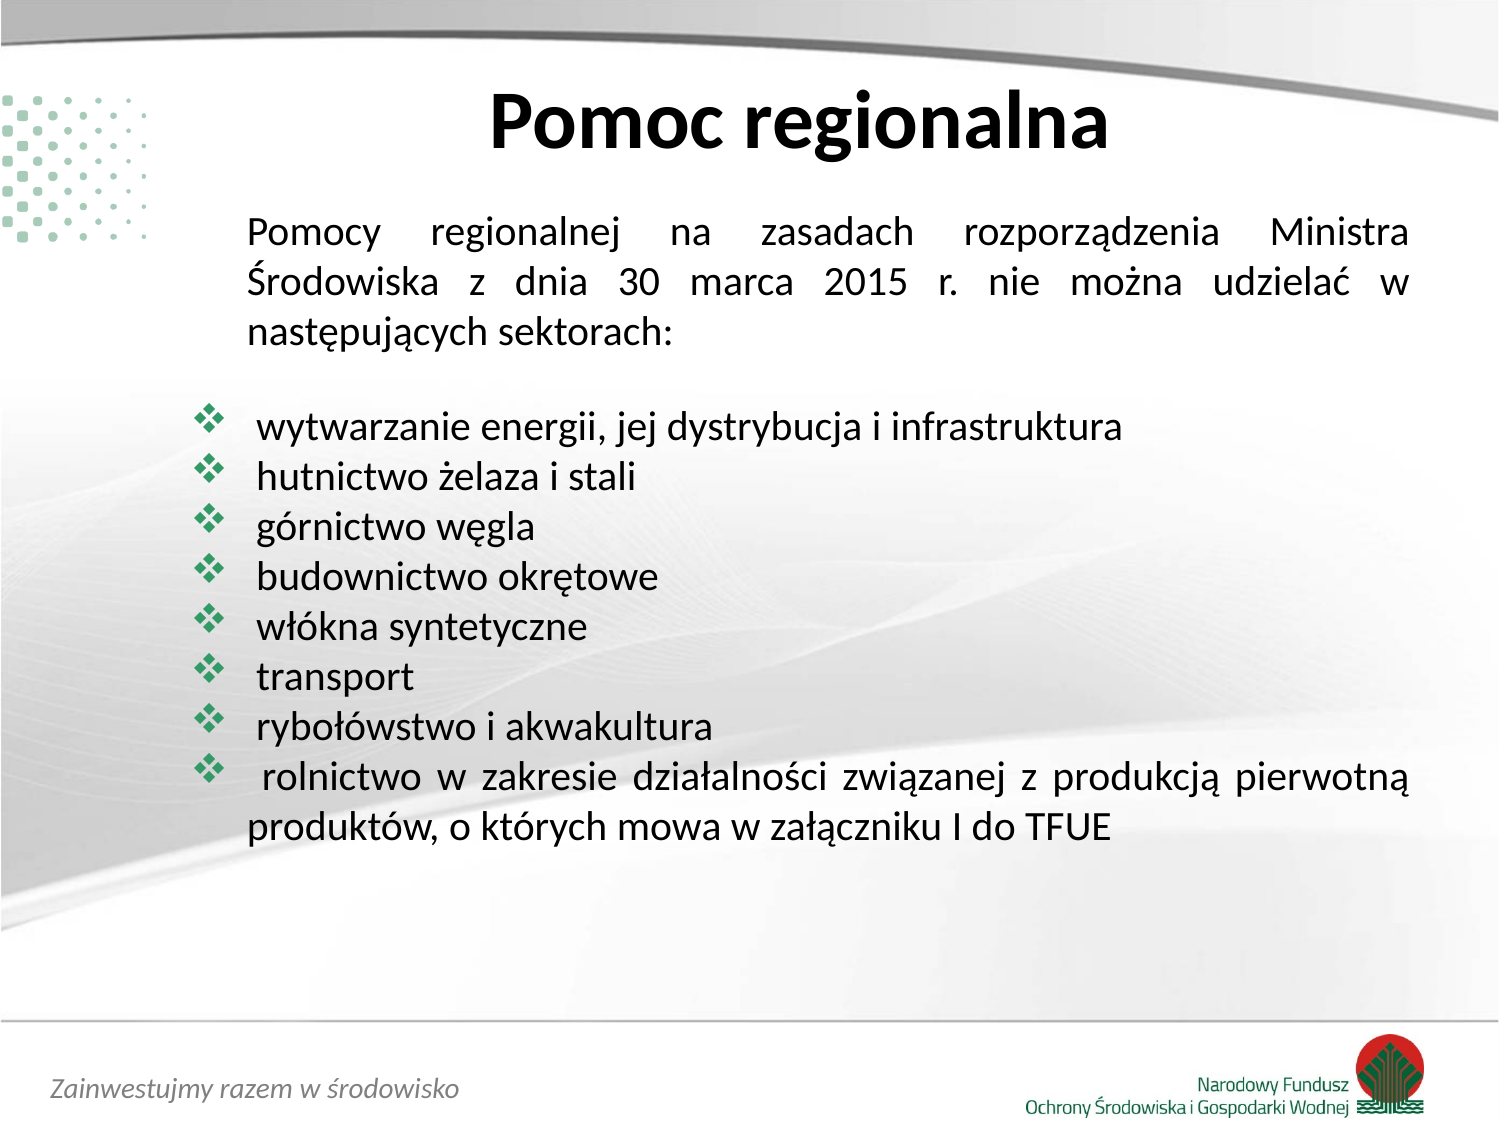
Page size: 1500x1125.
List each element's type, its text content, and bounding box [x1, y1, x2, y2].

text_box Pomocy regionalnej na zasadach rozporządzenia Ministra Środowiska z dnia 30 marca 2015 r. nie można udzielać w następujących sektorach: wytwarzanie energii, jej dystrybucja i infrastruktura hutnictwo żelaza i stali górnictwo węgla budownictwo okrętowe włókna syntetyczne transport rybołówstwo i akwakultura rolnictwo w zakresie działalności związanej z produkcją pierwotną produktów, o których mowa w załączniku I do TFUE [175, 196, 1425, 1005]
picture [0, 0, 1499, 1023]
text_box Pomoc regionalna [175, 58, 1425, 173]
picture [1026, 1034, 1424, 1118]
